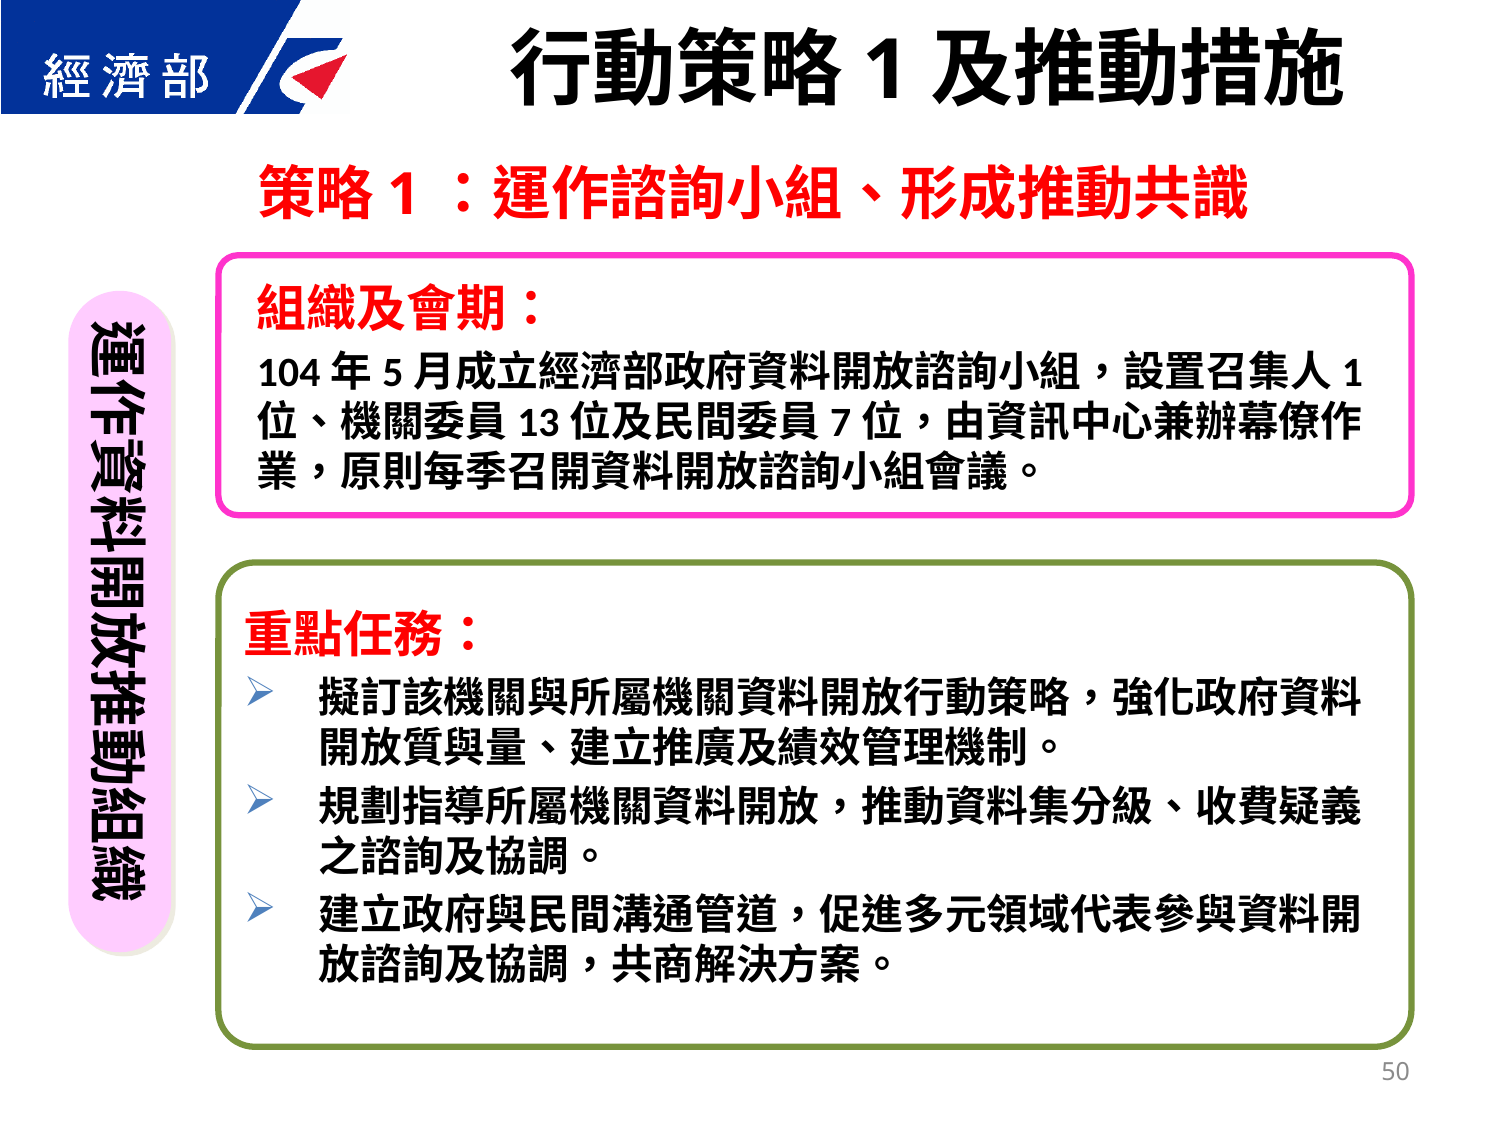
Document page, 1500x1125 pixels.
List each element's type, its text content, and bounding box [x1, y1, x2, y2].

text_box 行動策略1及推動措施 [360, 7, 1477, 123]
picture [0, 0, 350, 114]
text_box 策略1：運作諮詢小組、形成推動共識 [242, 149, 1265, 234]
slide_number 50 [1074, 1042, 1425, 1103]
text_box 重點任務： 擬訂該機關與所屬機關資料開放行動策略，強化政府資料開放質與量、建立推廣及績效管理機制。 規劃指導所屬機關資料開放，推動資料集分級、收費疑義之諮詢及協調。 建立政府與民間溝通管道，促進多元領域代表參與資料開放諮詢及協調，共商解決方案。 [218, 562, 1412, 1047]
text_box [218, 255, 1412, 516]
text_box 組織及會期： 104年5月成立經濟部政府資料開放諮詢小組，設置召集人1位、機關委員13位及民間委員7位，由資訊中心兼辦幕僚作業，原則每季召開資料開放諮詢小組會議。 [242, 269, 1404, 503]
text_box 運作資料開放推動組織 [68, 290, 172, 953]
